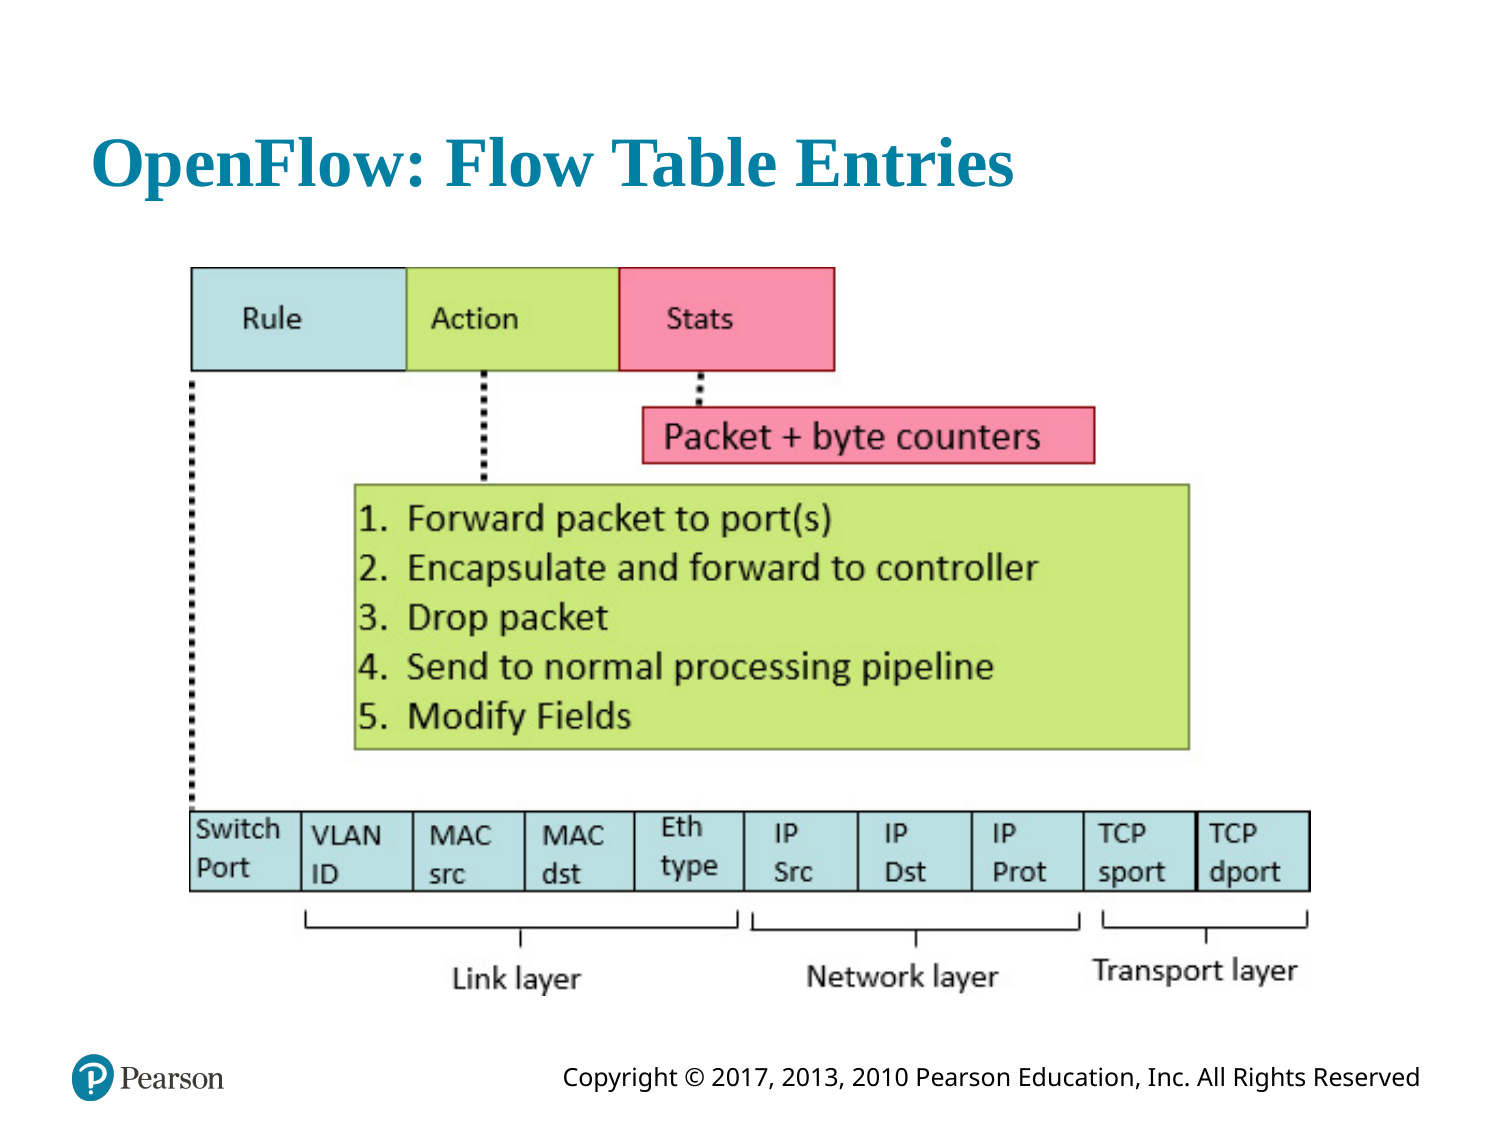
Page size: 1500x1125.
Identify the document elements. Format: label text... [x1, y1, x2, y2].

picture [80, 1063, 106, 1088]
picture [98, 1054, 224, 1101]
picture [72, 1054, 88, 1070]
title OpenFlow: Flow Table Entries [75, 35, 1425, 216]
picture [189, 267, 1311, 996]
picture [72, 1087, 83, 1101]
